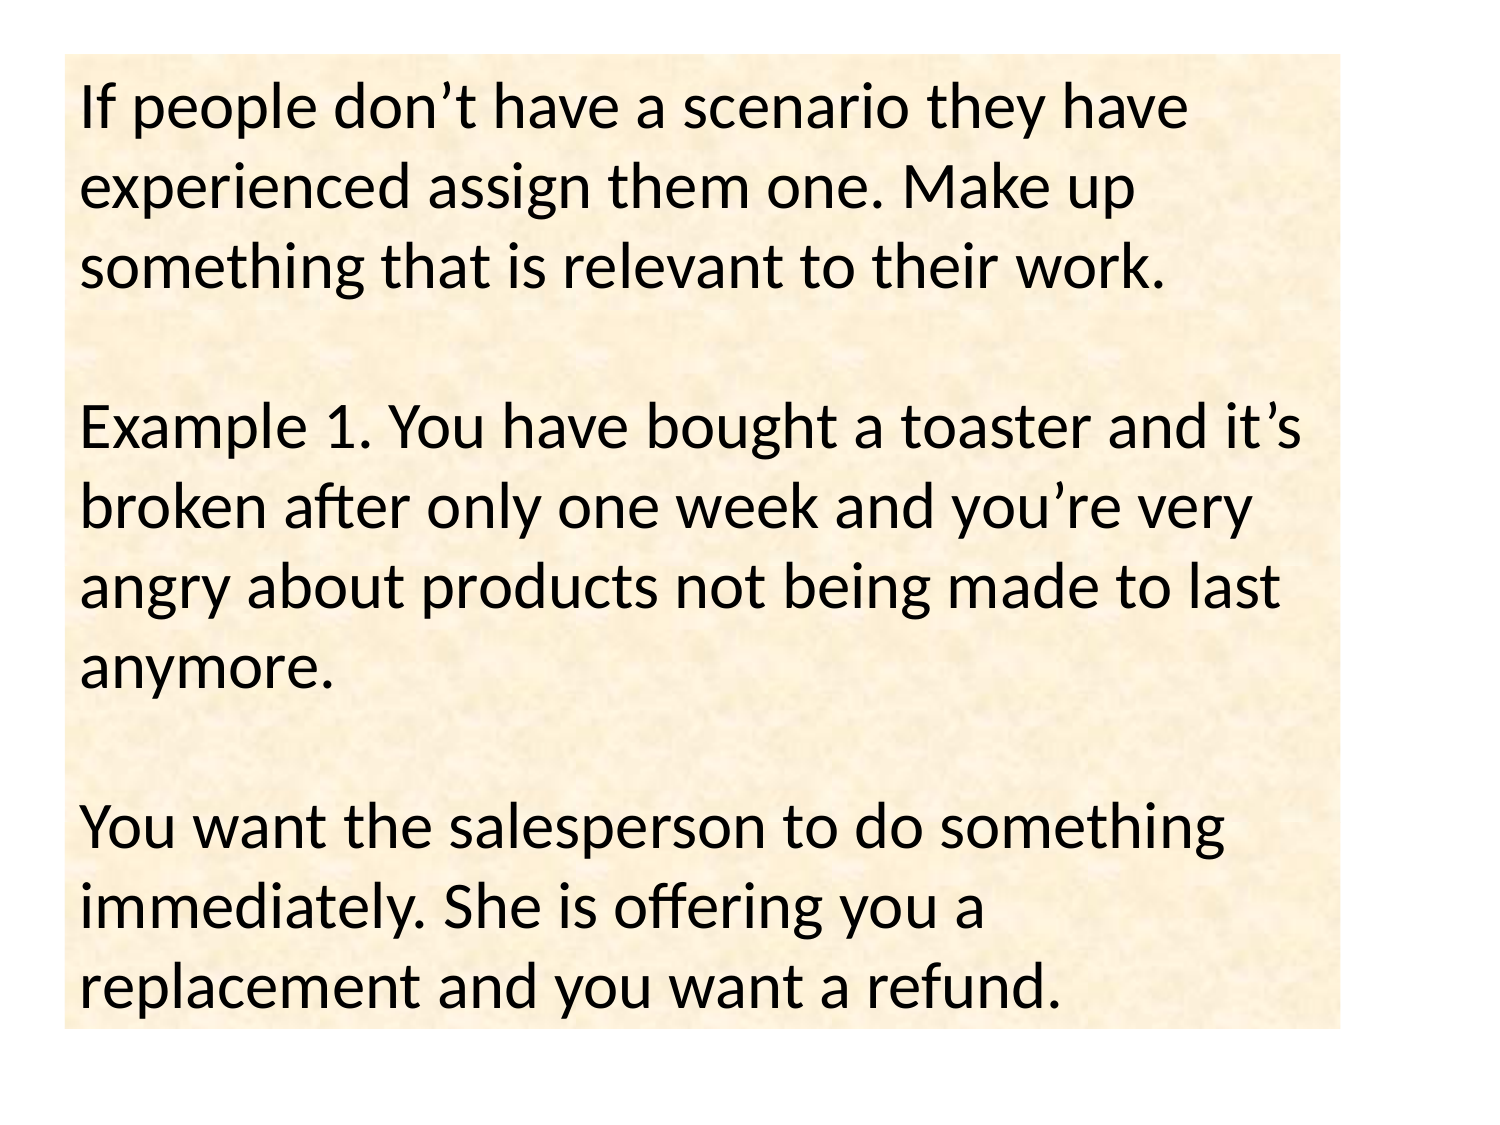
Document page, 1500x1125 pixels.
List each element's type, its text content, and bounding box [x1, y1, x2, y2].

text_box If people don’t have a scenario they have experienced assign them one. Make up something that is relevant to their work. Example 1. You have bought a toaster and it’s broken after only one week and you’re very angry about products not being made to last anymore. You want the salesperson to do something immediately. She is offering you a replacement and you want a refund. [64, 54, 1341, 1029]
